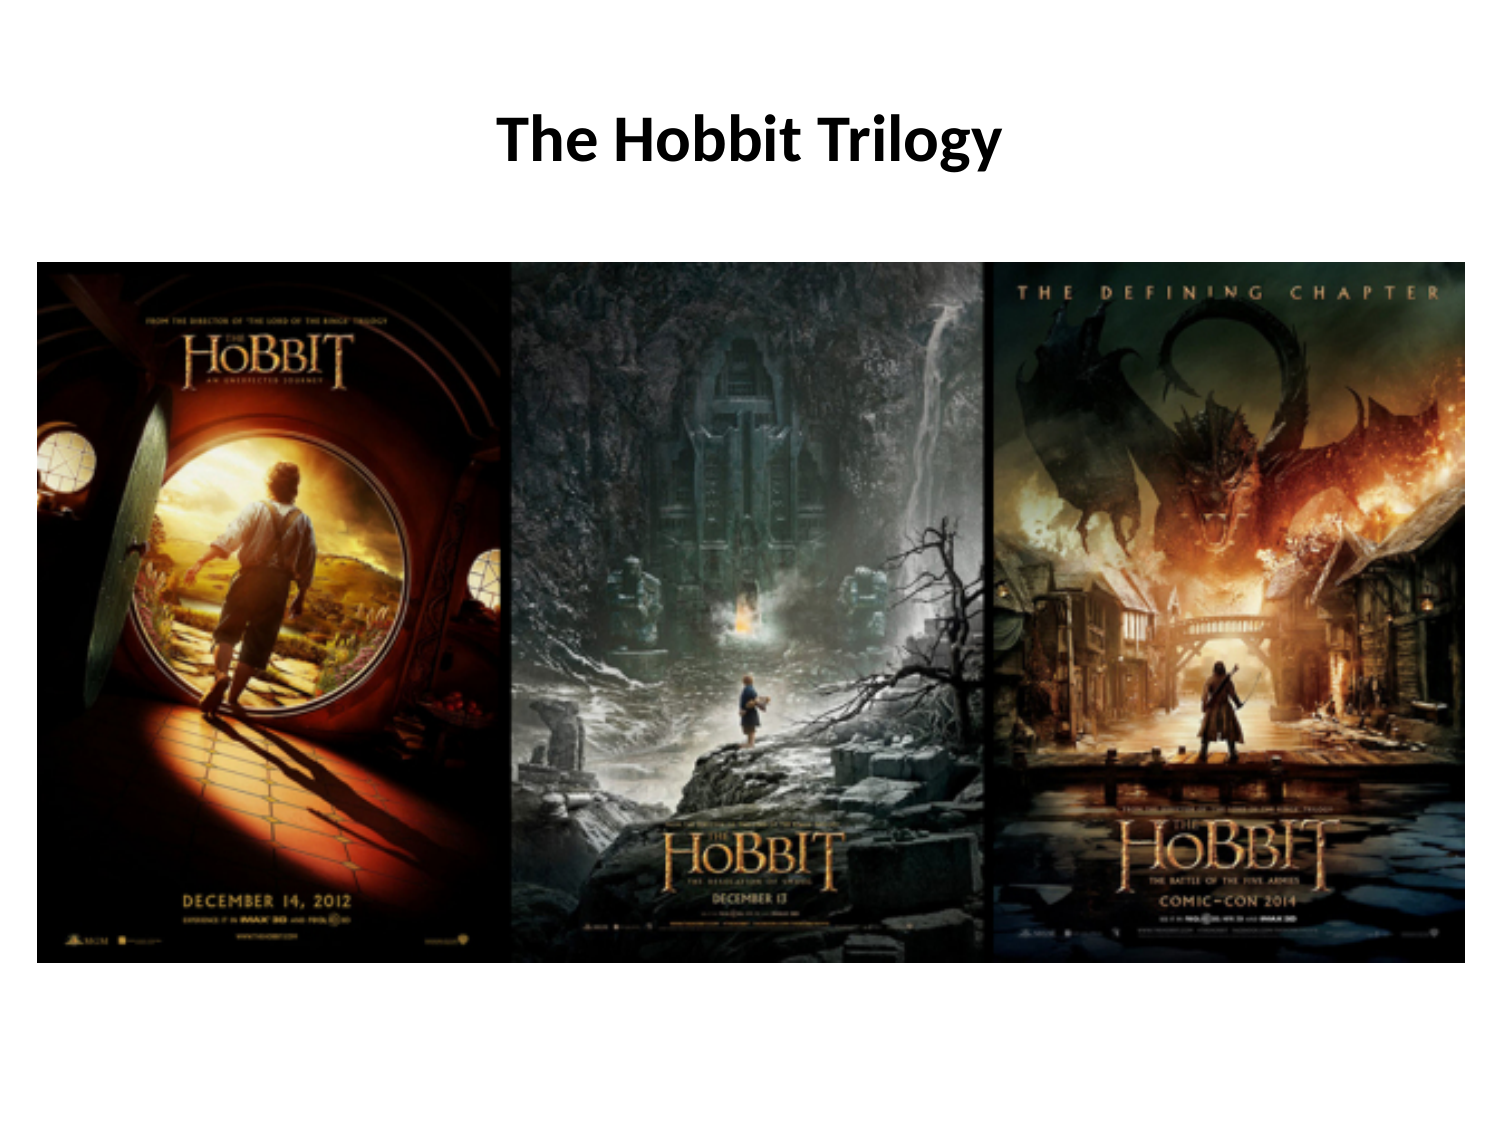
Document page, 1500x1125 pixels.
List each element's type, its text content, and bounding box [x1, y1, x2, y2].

picture [37, 262, 1465, 963]
text_box The Hobbit Trilogy [74, 87, 1425, 260]
